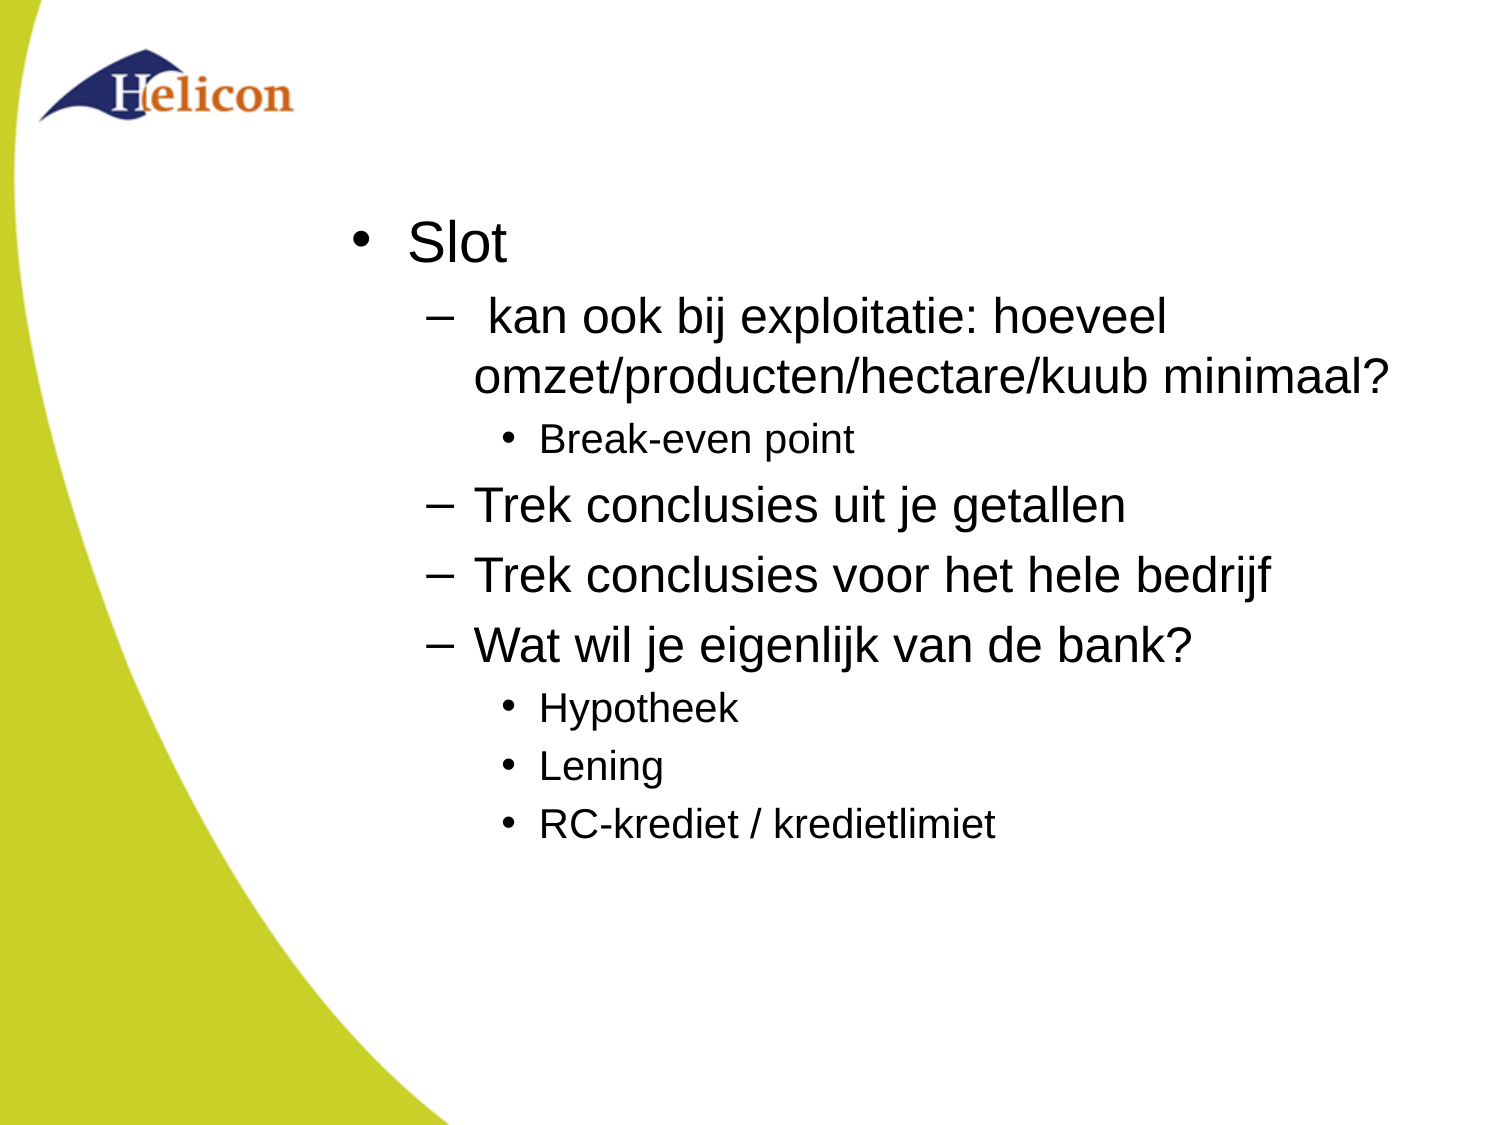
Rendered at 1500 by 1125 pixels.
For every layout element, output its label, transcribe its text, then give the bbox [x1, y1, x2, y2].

picture [0, 0, 1500, 1125]
list Slot kan ook bij exploitatie: hoeveel omzet/producten/hectare/kuub minimaal? Break-even point Trek conclusies uit je getallen Trek conclusies voor het hele bedrijf Wat wil je eigenlijk van de bank? Hypotheek Lening RC-krediet / kredietlimiet [336, 196, 1425, 1005]
